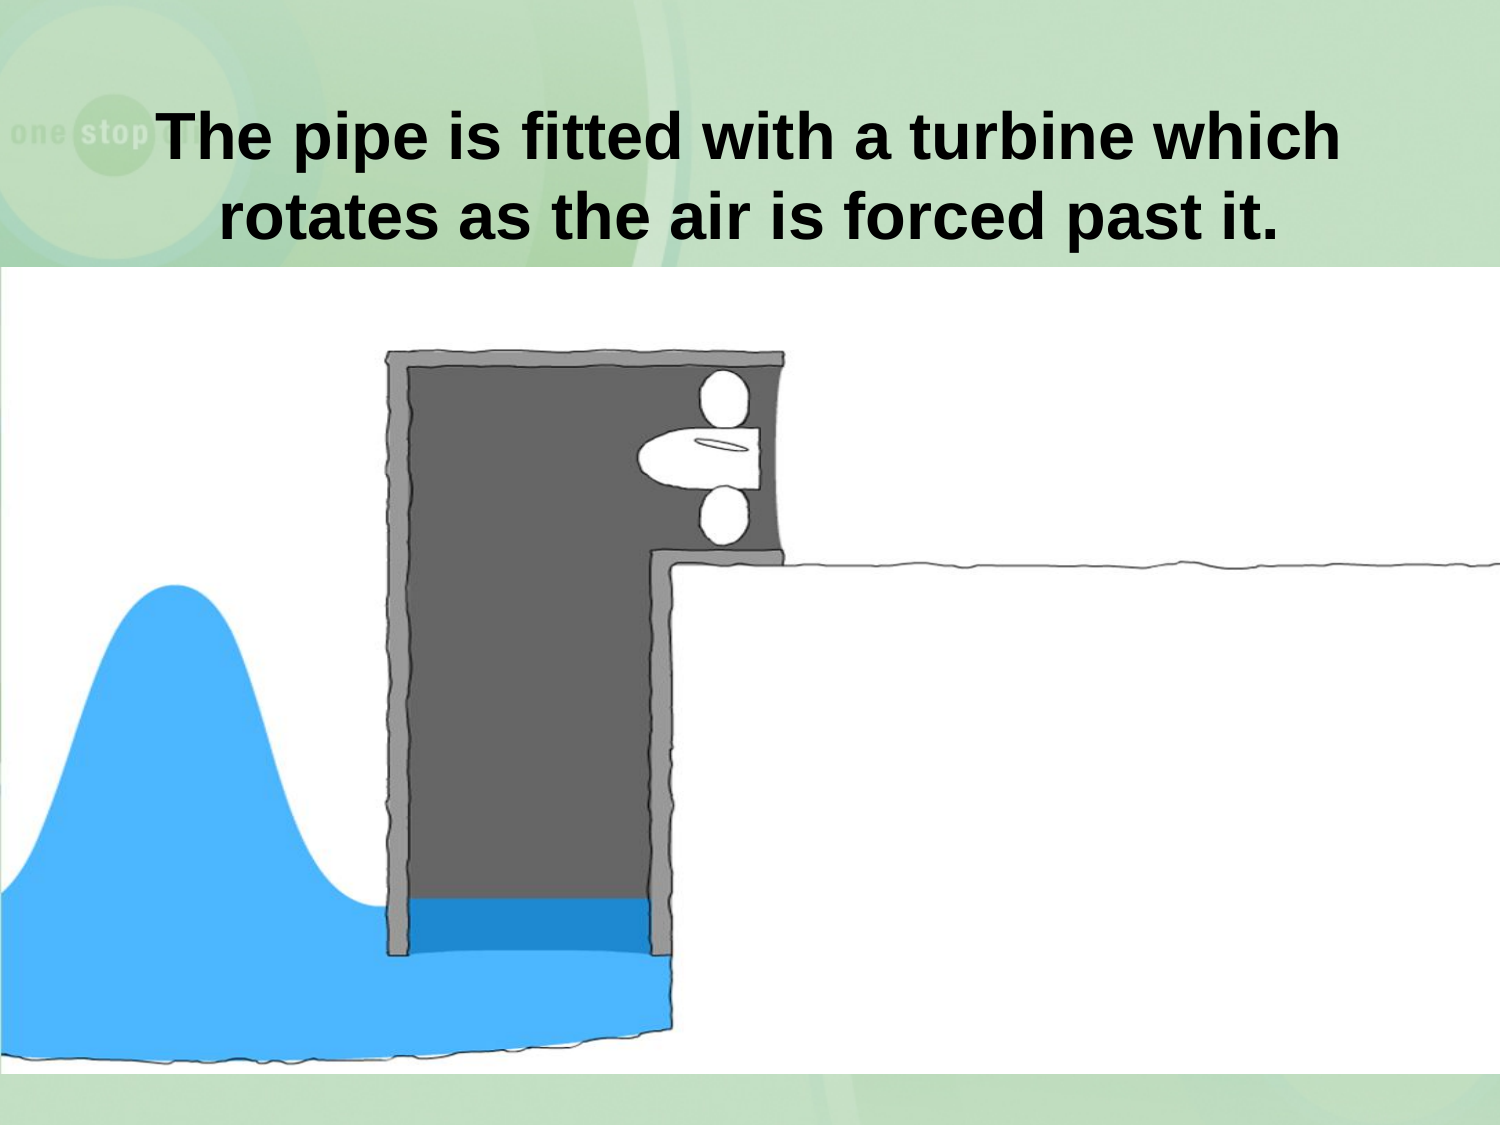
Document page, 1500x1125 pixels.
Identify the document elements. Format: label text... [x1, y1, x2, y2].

picture [0, 0, 1500, 1125]
title The pipe is fitted with a turbine which rotates as the air is forced past it. [75, 79, 1425, 265]
